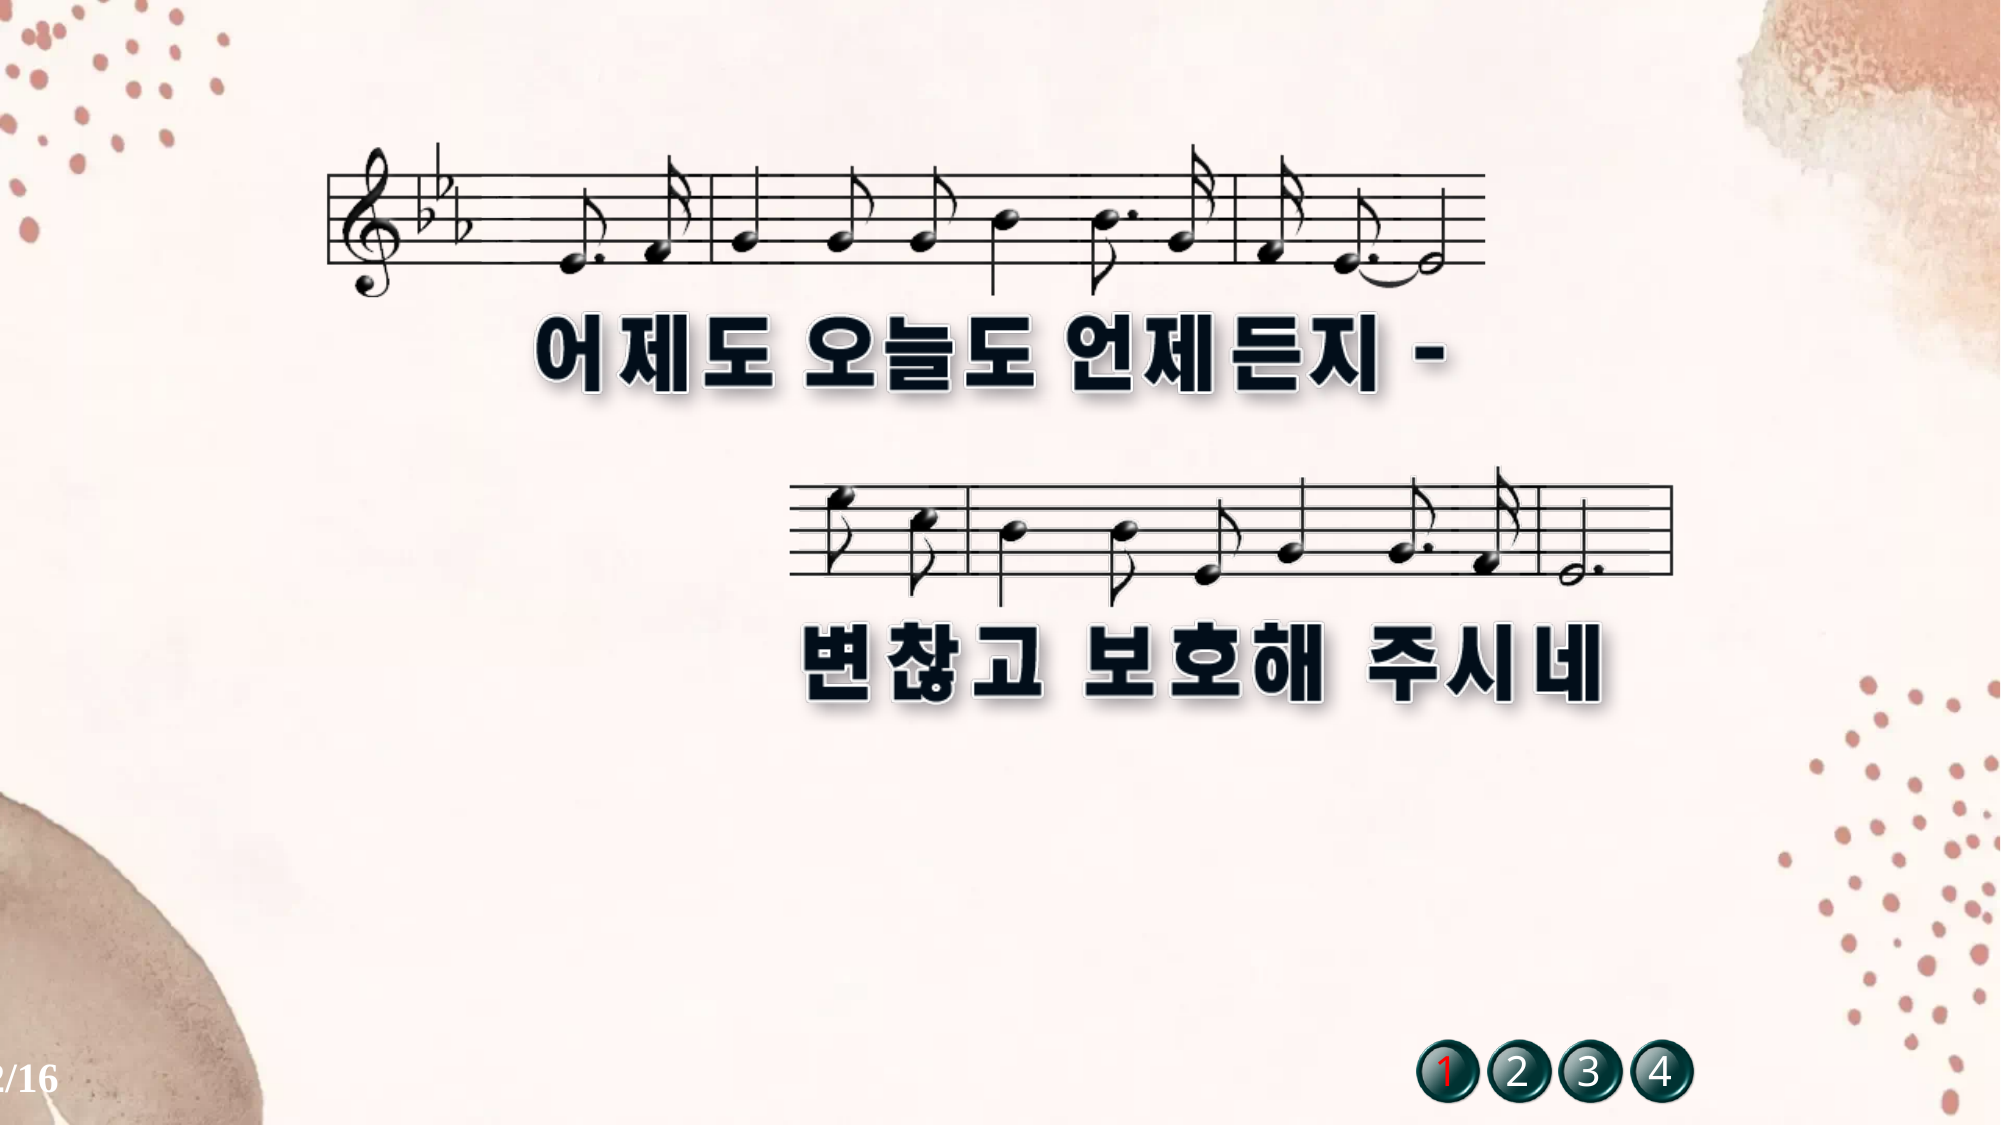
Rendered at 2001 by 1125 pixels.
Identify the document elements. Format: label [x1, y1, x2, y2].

picture [0, 0, 2001, 1125]
text_box [1484, 1035, 1555, 1106]
text_box [1555, 1035, 1626, 1106]
text_box [1413, 1035, 1484, 1106]
text_box [1627, 1035, 1697, 1106]
